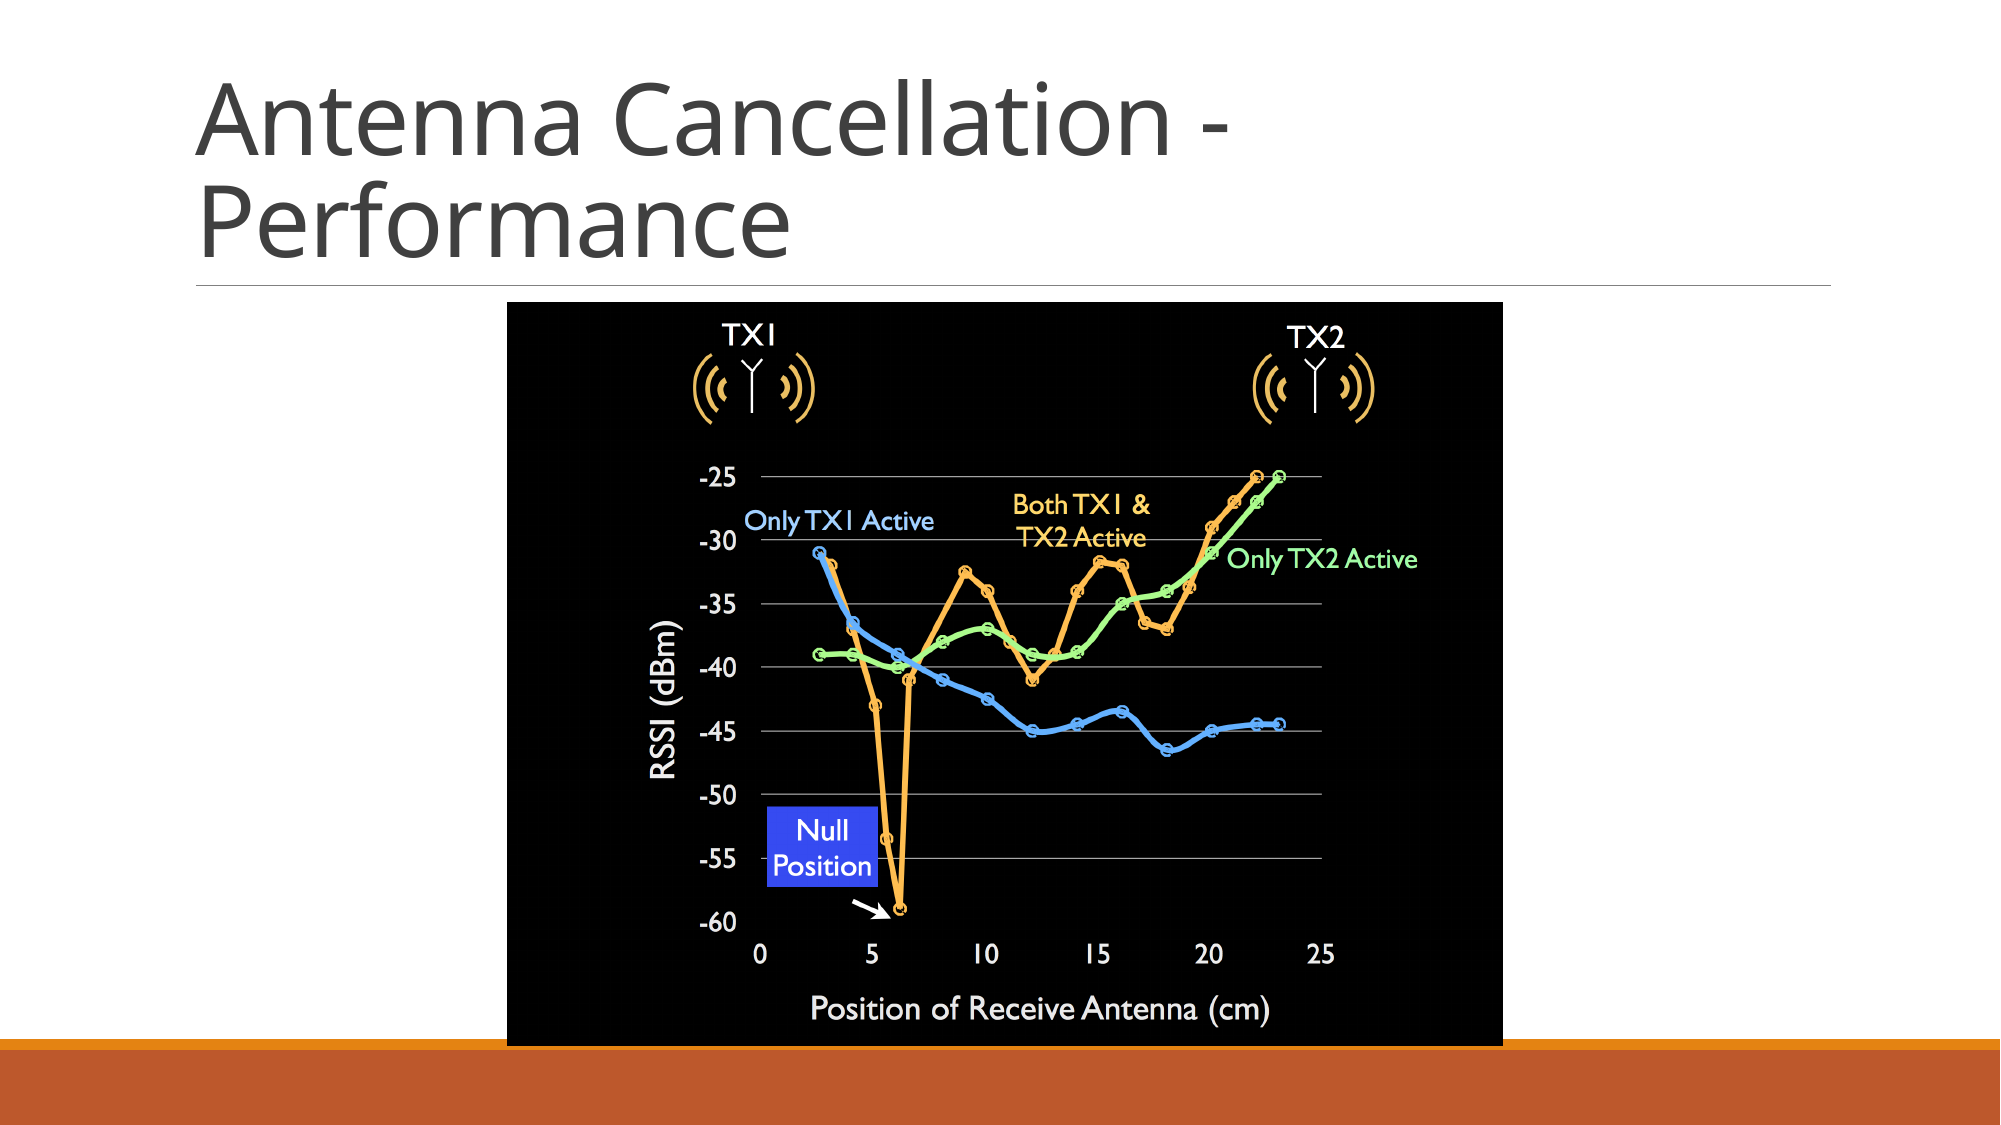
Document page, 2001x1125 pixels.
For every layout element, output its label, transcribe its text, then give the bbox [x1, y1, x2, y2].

title Antenna Cancellation - Performance [180, 47, 1830, 285]
picture [506, 302, 1504, 1046]
